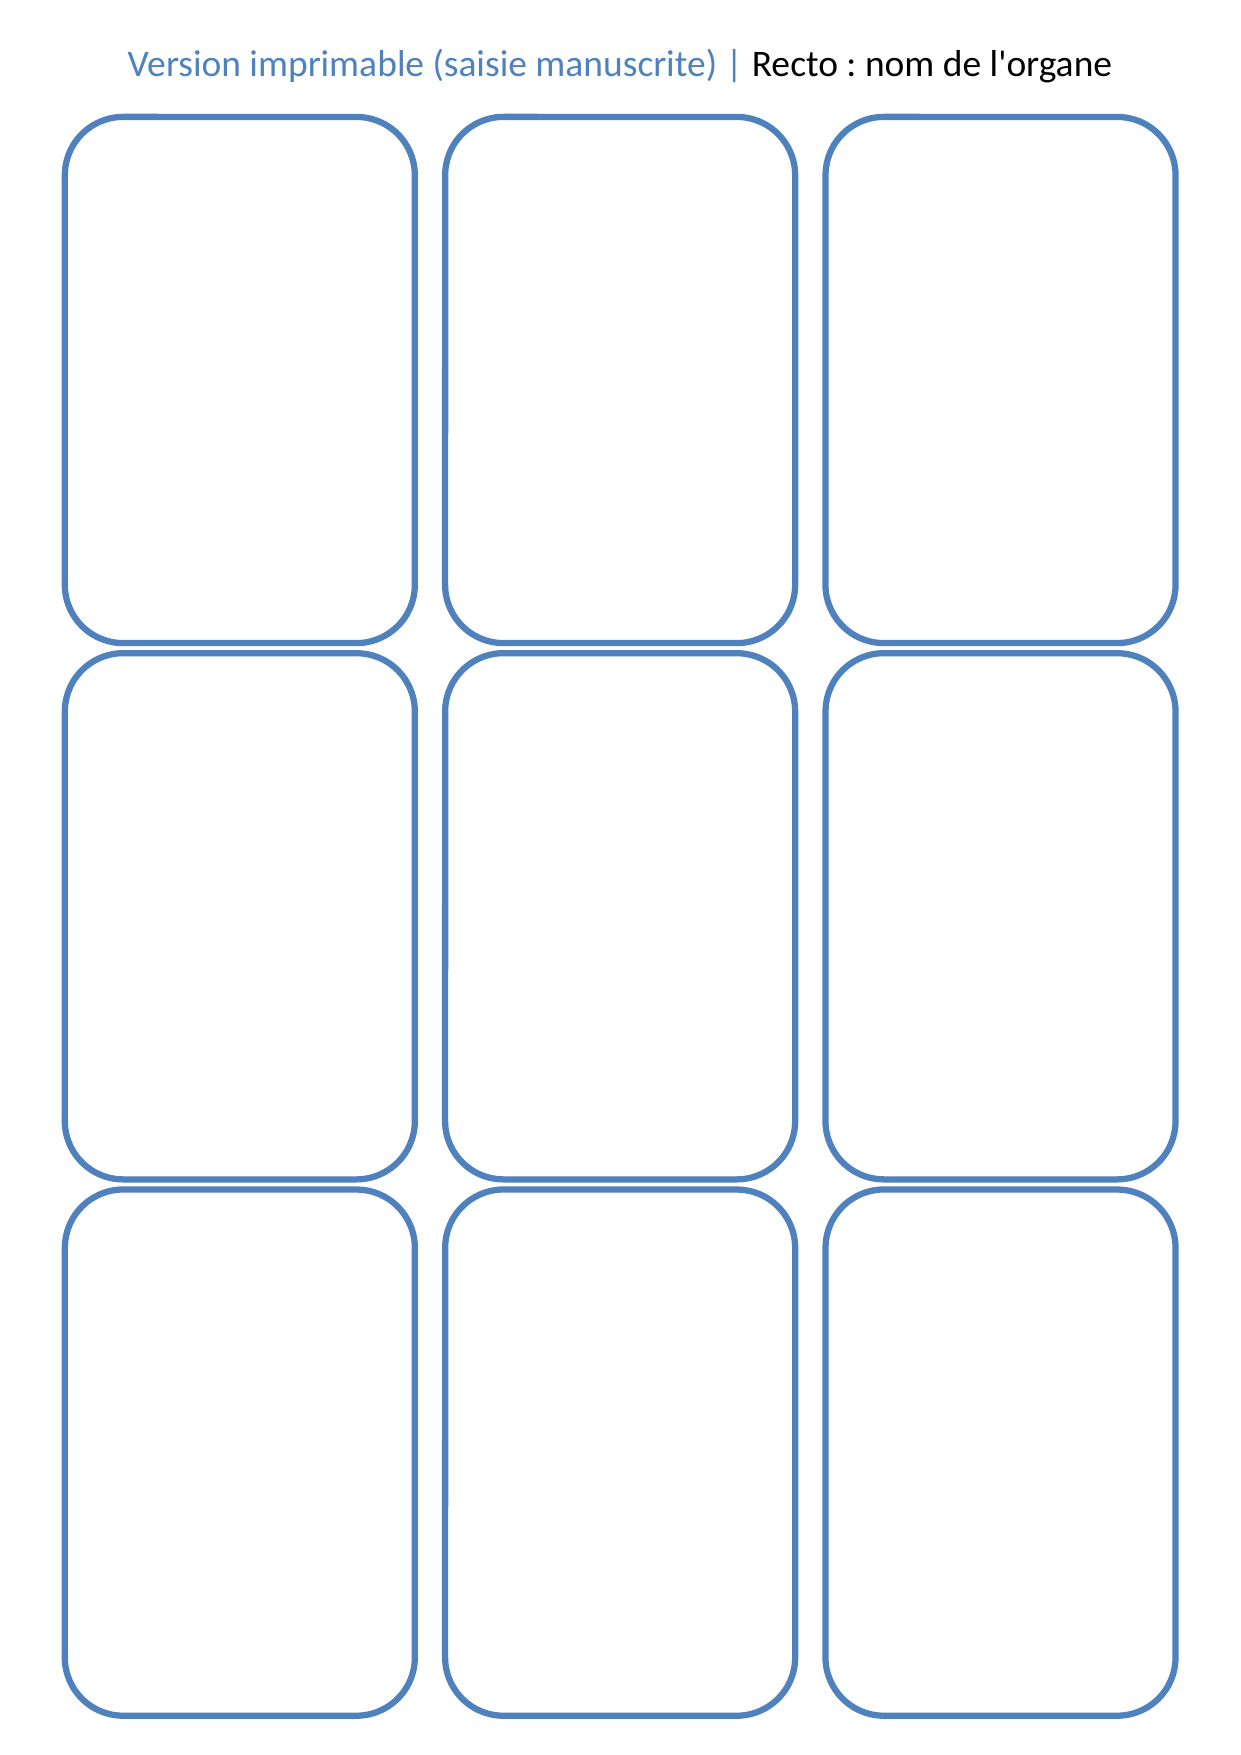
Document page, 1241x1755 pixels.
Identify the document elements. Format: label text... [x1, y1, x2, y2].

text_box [64, 1189, 1176, 1716]
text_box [64, 652, 1176, 1180]
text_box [64, 116, 1176, 644]
text_box Version imprimable (saisie manuscrite) | Recto : nom de l'organe [64, 31, 1176, 92]
